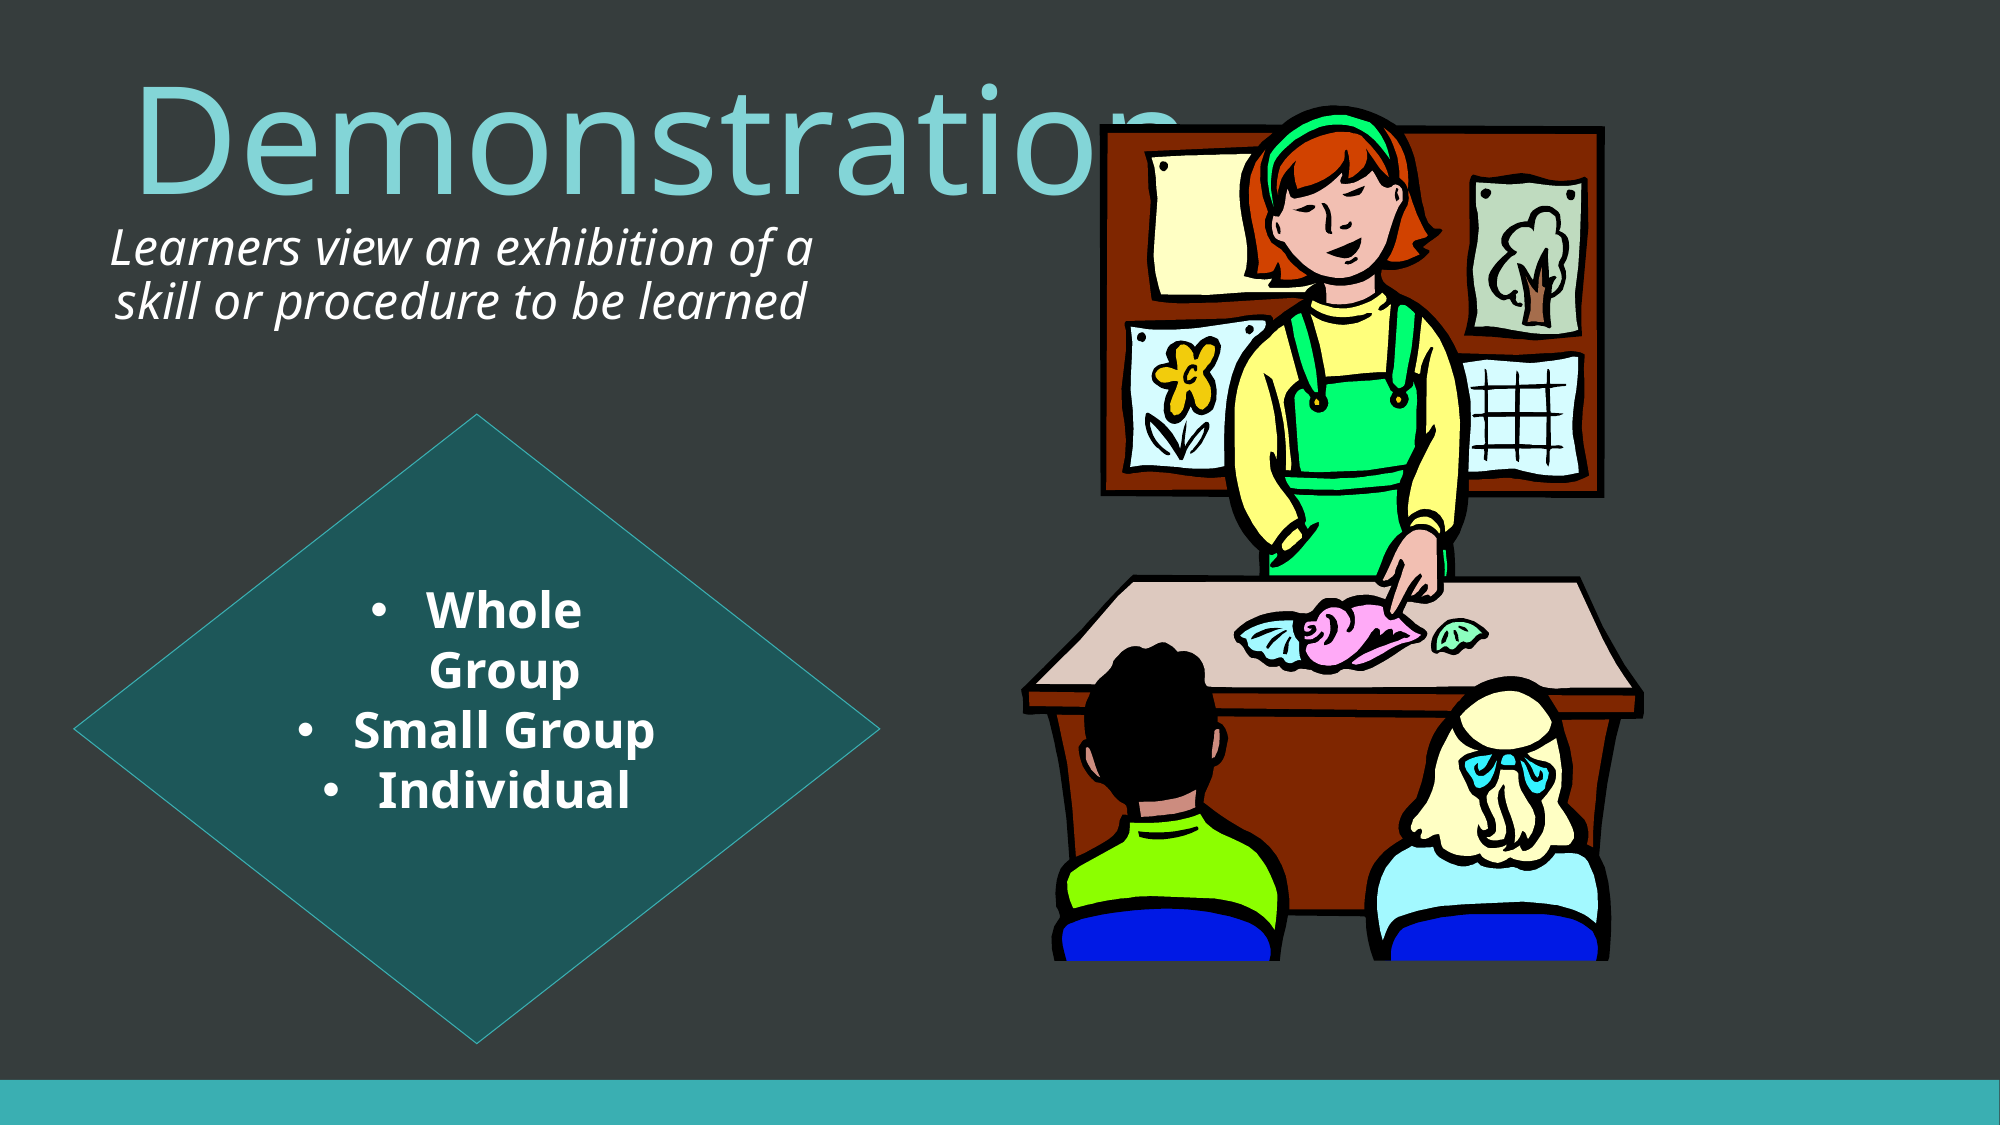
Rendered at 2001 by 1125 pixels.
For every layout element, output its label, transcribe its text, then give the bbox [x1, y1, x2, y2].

text_box Whole Group Small Group Individual [72, 413, 881, 1045]
picture [1020, 105, 1646, 961]
title Demonstration [114, 31, 1675, 235]
list Learners view an exhibition of a skill or procedure to be learned [83, 214, 834, 406]
